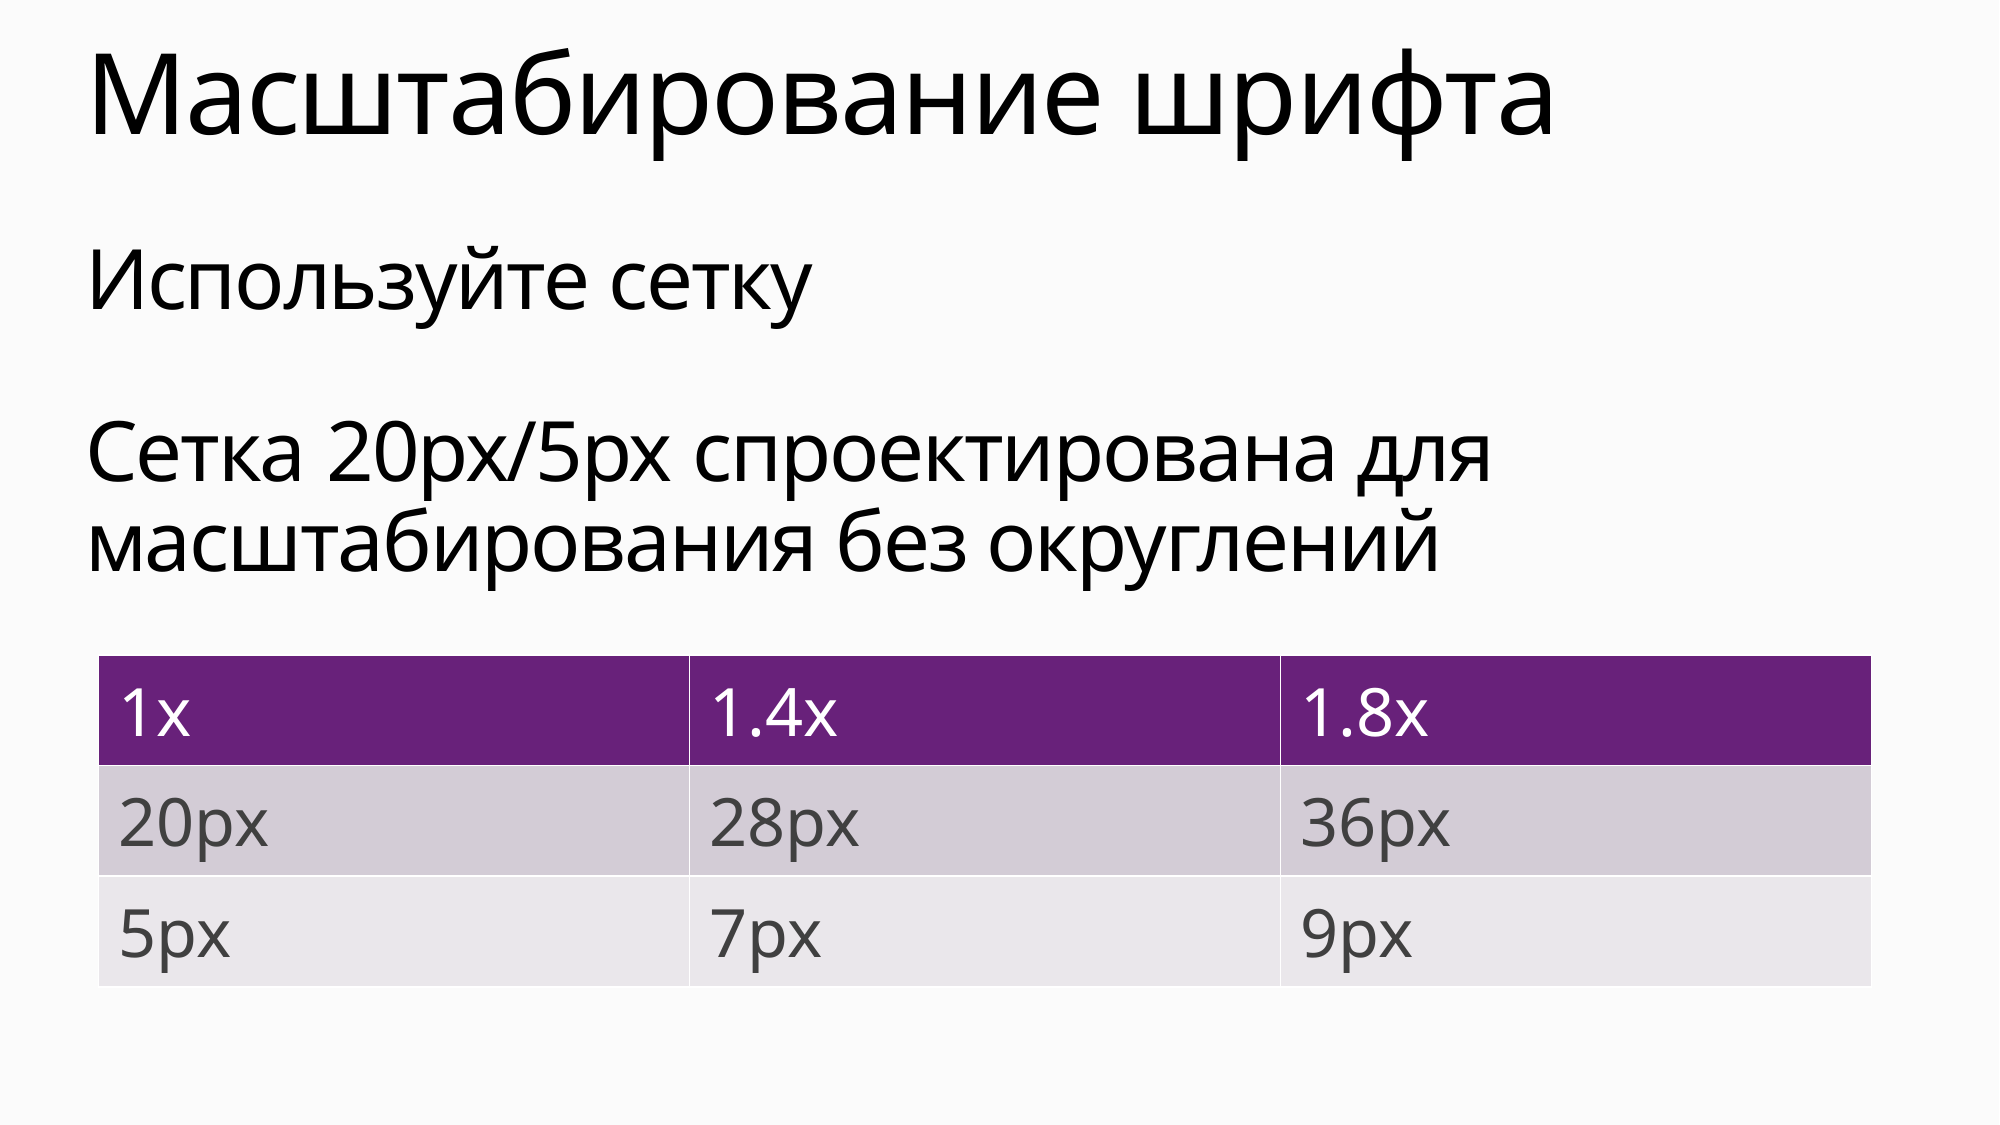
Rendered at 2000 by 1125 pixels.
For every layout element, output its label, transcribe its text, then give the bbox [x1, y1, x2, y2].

table_cell 5px [99, 877, 689, 986]
table_cell 7px [690, 877, 1280, 986]
list Используйте сетку Сетка 20px/5px спроектирована для масштабирования без округлений [85, 237, 1914, 594]
table_header 1.8x [1281, 656, 1871, 765]
table_cell 36px [1281, 766, 1871, 875]
table_cell 9px [1281, 877, 1871, 986]
table_cell 20px [99, 766, 689, 875]
title Масштабирование шрифта [85, 37, 1914, 161]
table_header 1.4x [690, 656, 1280, 765]
table_header 1x [99, 656, 689, 765]
table_cell 28px [690, 766, 1280, 875]
